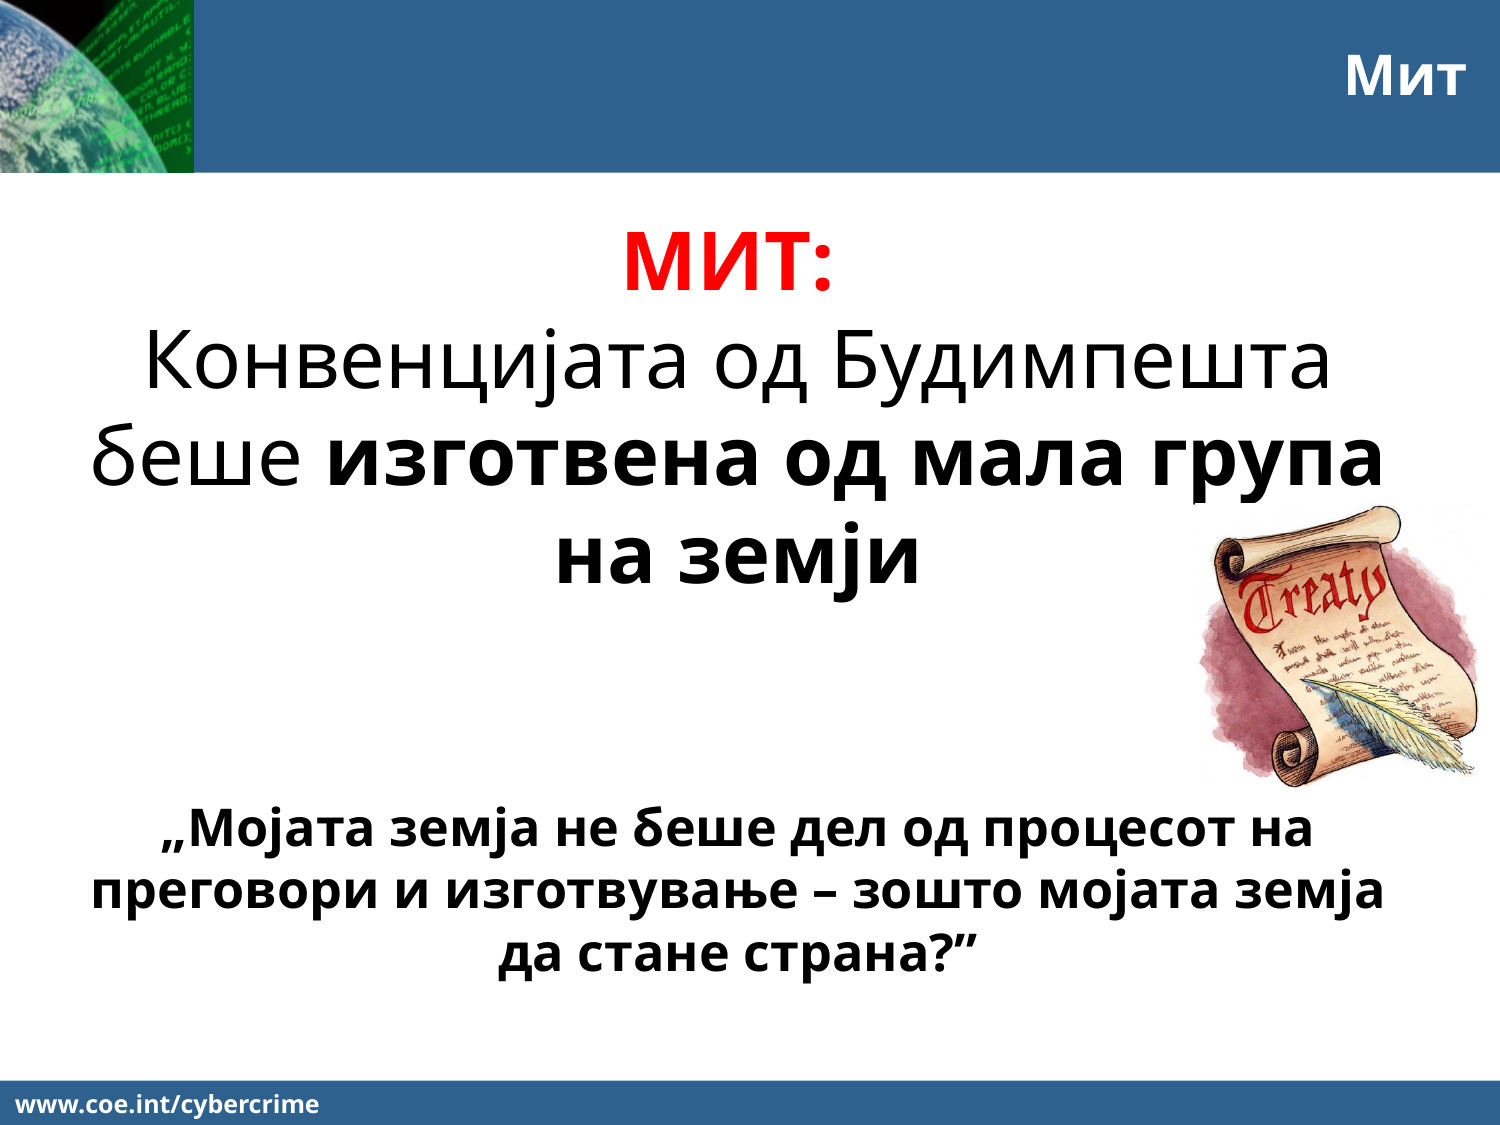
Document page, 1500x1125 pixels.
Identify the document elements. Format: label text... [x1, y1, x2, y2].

text_box [197, 0, 1500, 175]
text_box Мит [230, 31, 1483, 114]
text_box www.coe.int/cybercrime [0, 1079, 1500, 1125]
picture [1195, 503, 1485, 792]
text_box МИТ: Конвенцијата од Будимпешта беше изготвена од мала група на земји „Мојата земја не беше дел од процесот на преговори и изготвување – зошто мојата земја да стане страна?” [64, 202, 1412, 990]
picture [0, 0, 194, 173]
